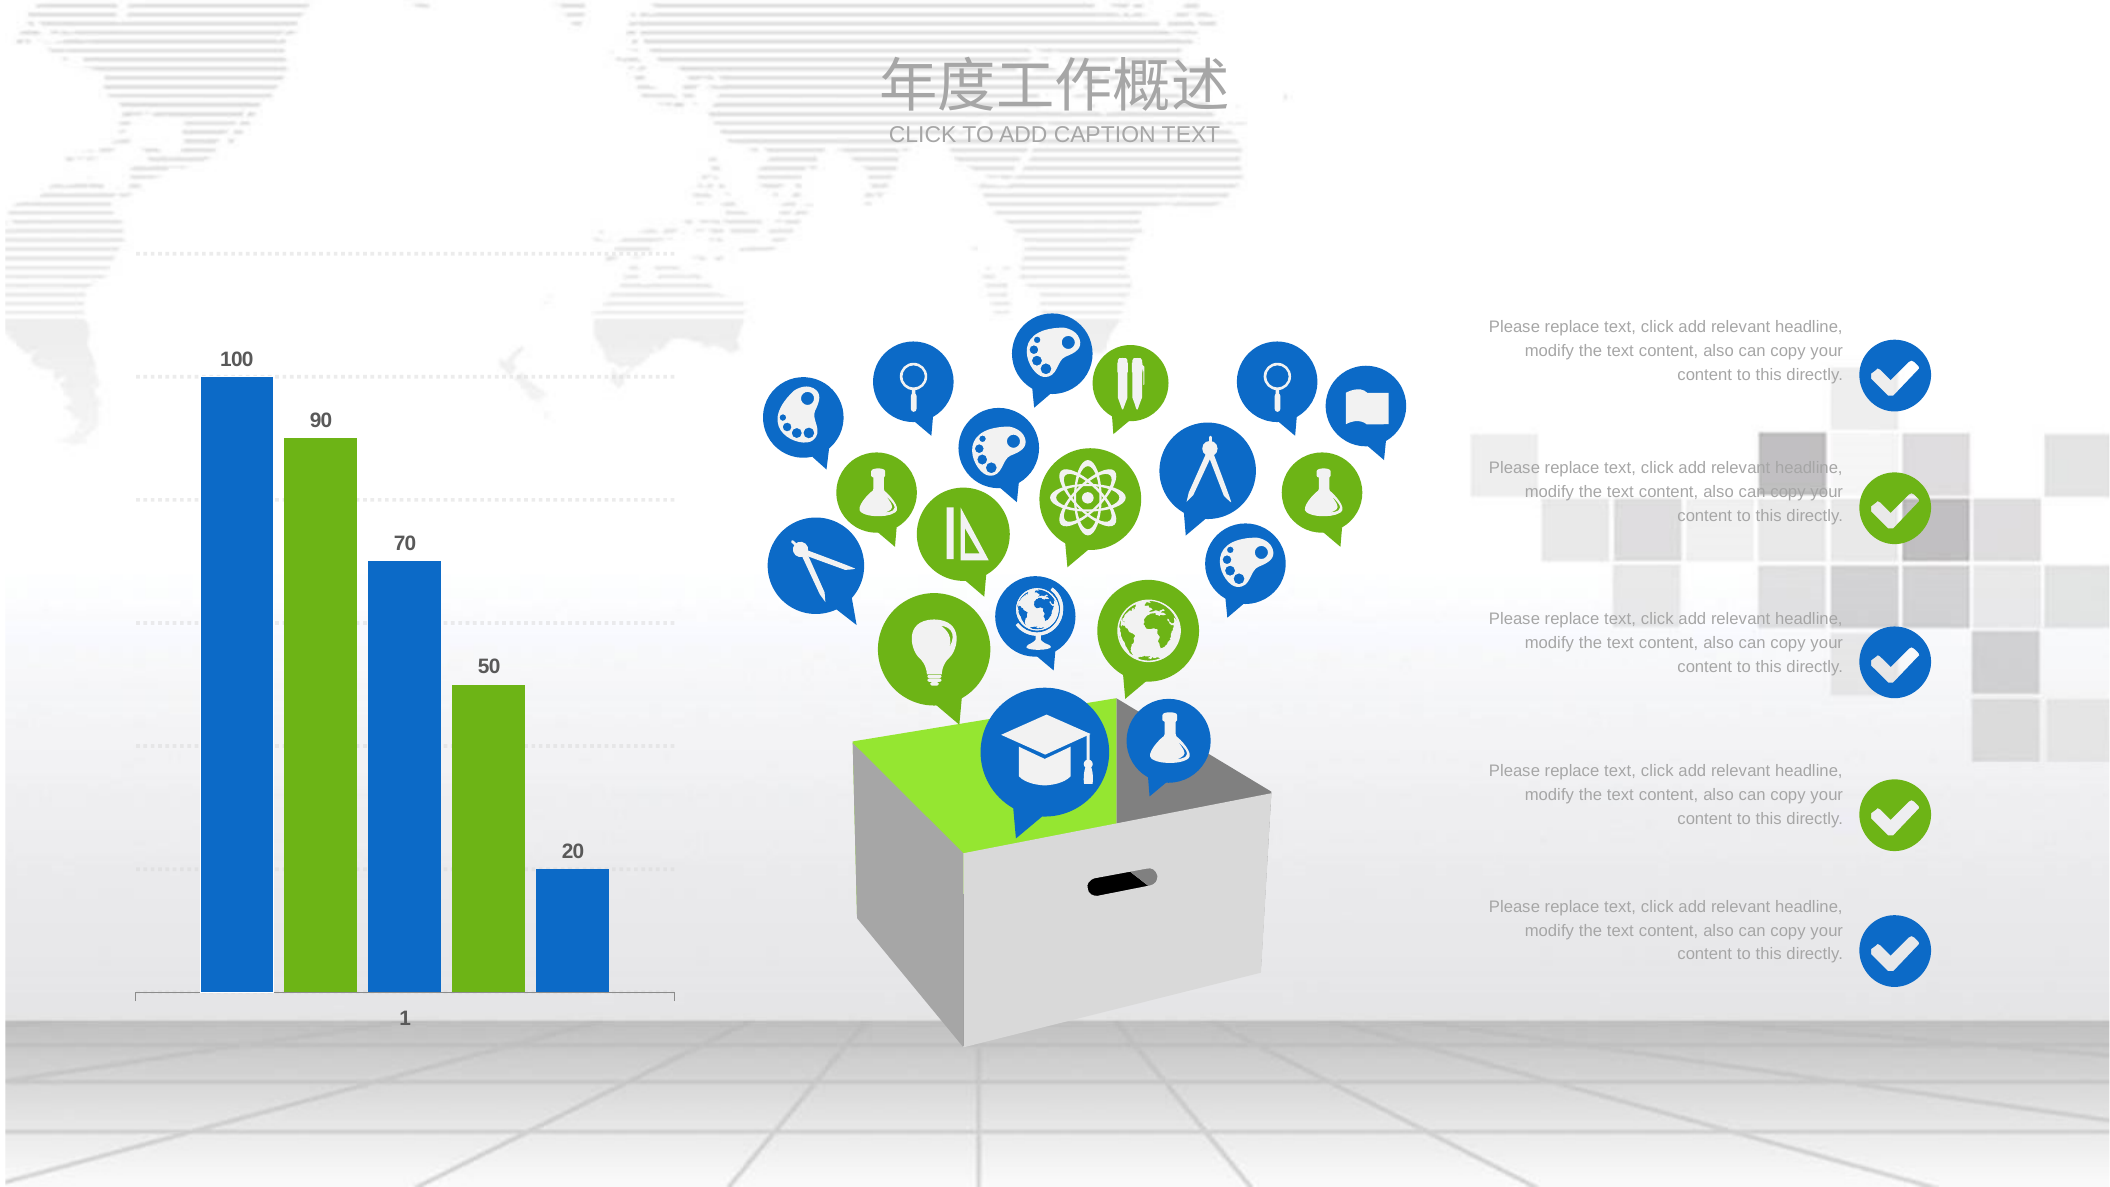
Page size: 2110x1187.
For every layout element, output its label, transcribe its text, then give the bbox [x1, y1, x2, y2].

text_box [1859, 626, 1932, 699]
chart [123, 237, 686, 1047]
text_box [1859, 779, 1932, 852]
text_box Please replace text, click add relevant headline, modify the text content, also can copy your content to this directly. [1465, 452, 1844, 525]
text_box Please replace text, click add relevant headline, modify the text content, also can copy your content to this directly. [1465, 603, 1844, 676]
text_box [1859, 472, 1932, 545]
text_box Please replace text, click add relevant headline, modify the text content, also can copy your content to this directly. [1465, 756, 1844, 828]
text_box Please replace text, click add relevant headline, modify the text content, also can copy your content to this directly. [1465, 311, 1844, 384]
text_box Please replace text, click add relevant headline, modify the text content, also can copy your content to this directly. [1465, 891, 1844, 964]
text_box 年度工作概述 [865, 48, 1245, 119]
text_box CLICK TO ADD CAPTION TEXT [865, 119, 1245, 147]
text_box [1859, 915, 1932, 987]
picture [5, 0, 2110, 1187]
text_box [762, 313, 1407, 839]
text_box [1859, 339, 1932, 412]
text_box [852, 742, 1272, 1048]
